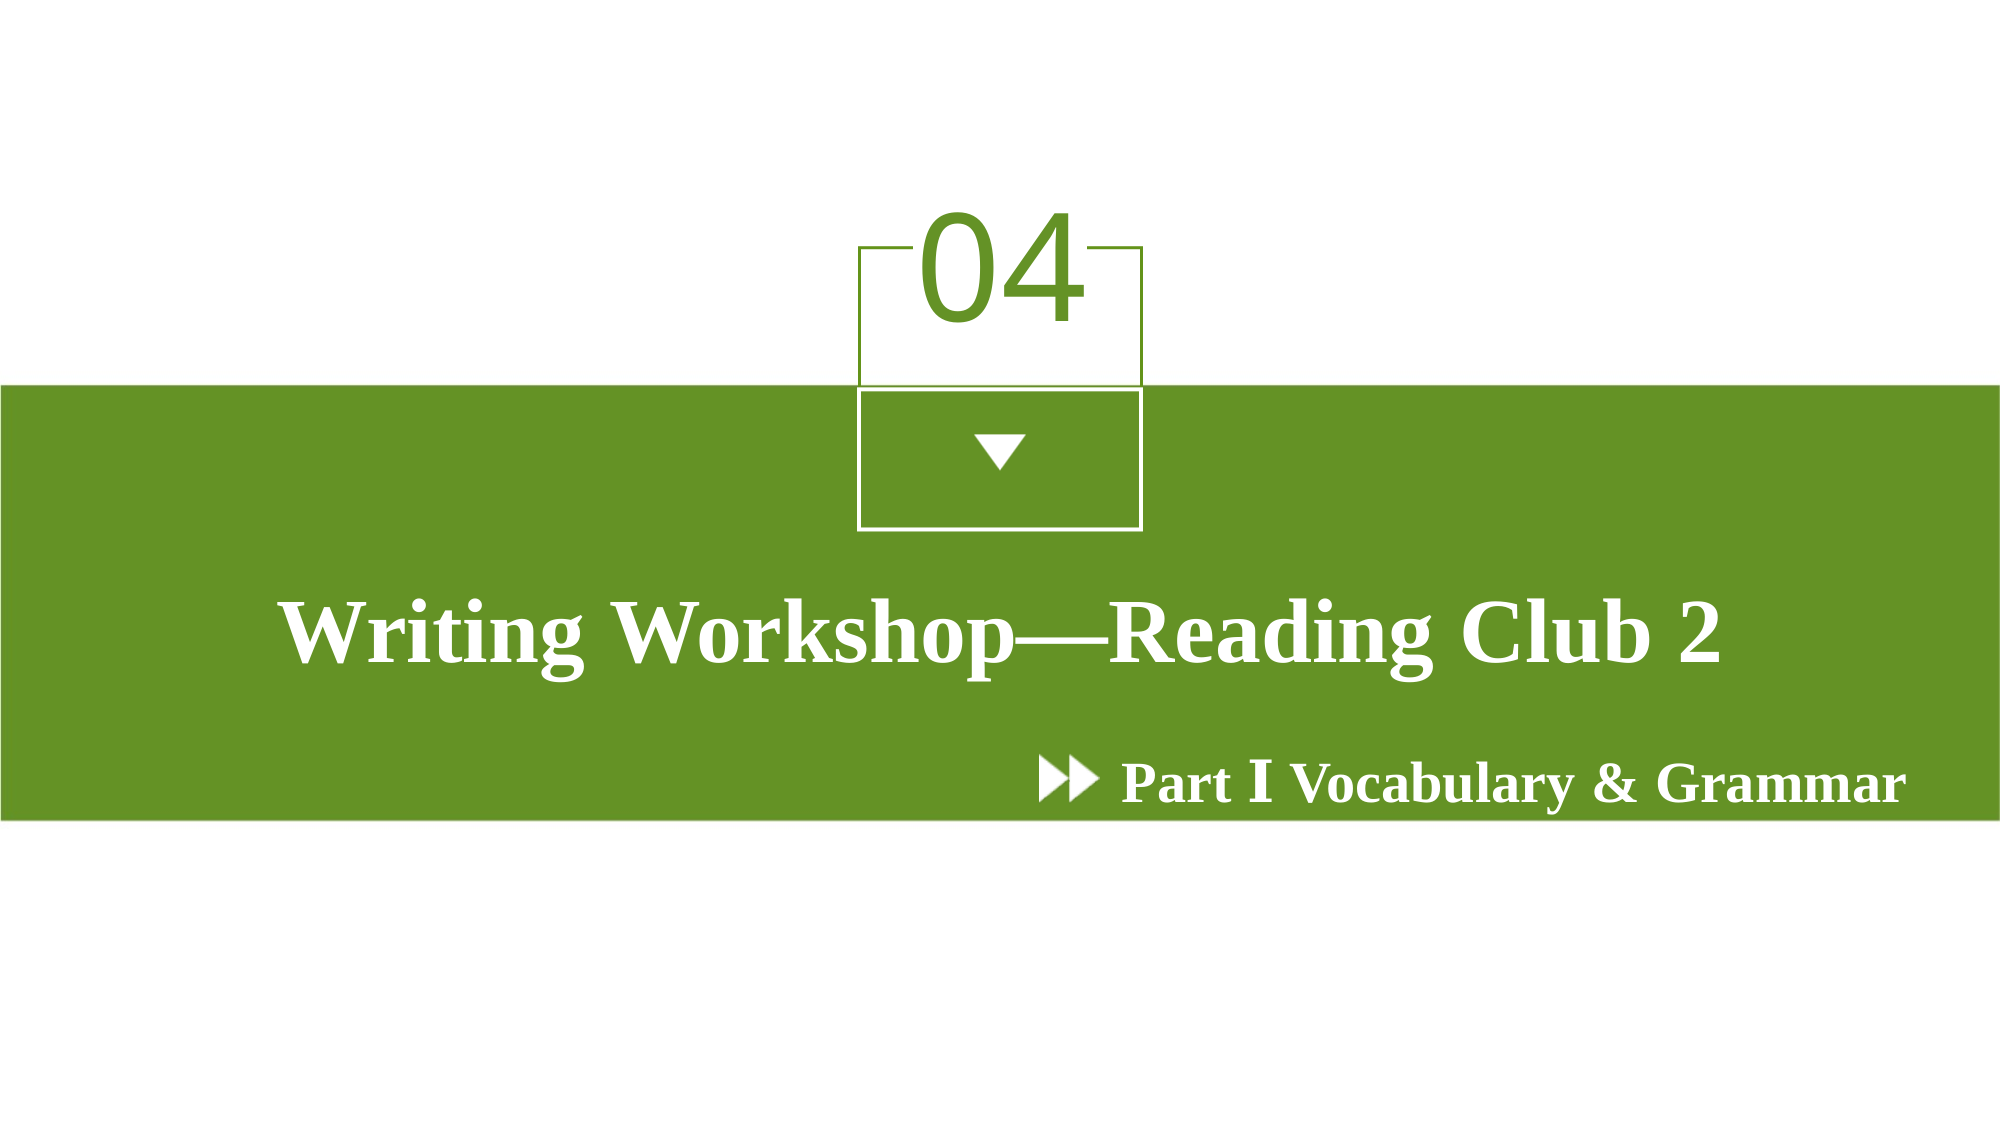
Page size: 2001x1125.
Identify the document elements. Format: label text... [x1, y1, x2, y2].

picture [0, 732, 2000, 1125]
text_box 04 [896, 171, 1106, 353]
text_box Part Ⅰ Vocabulary & Grammar [1121, 738, 1997, 821]
text_box Writing Workshop—Reading Club 2 [0, 518, 2000, 732]
picture [0, 0, 2000, 518]
